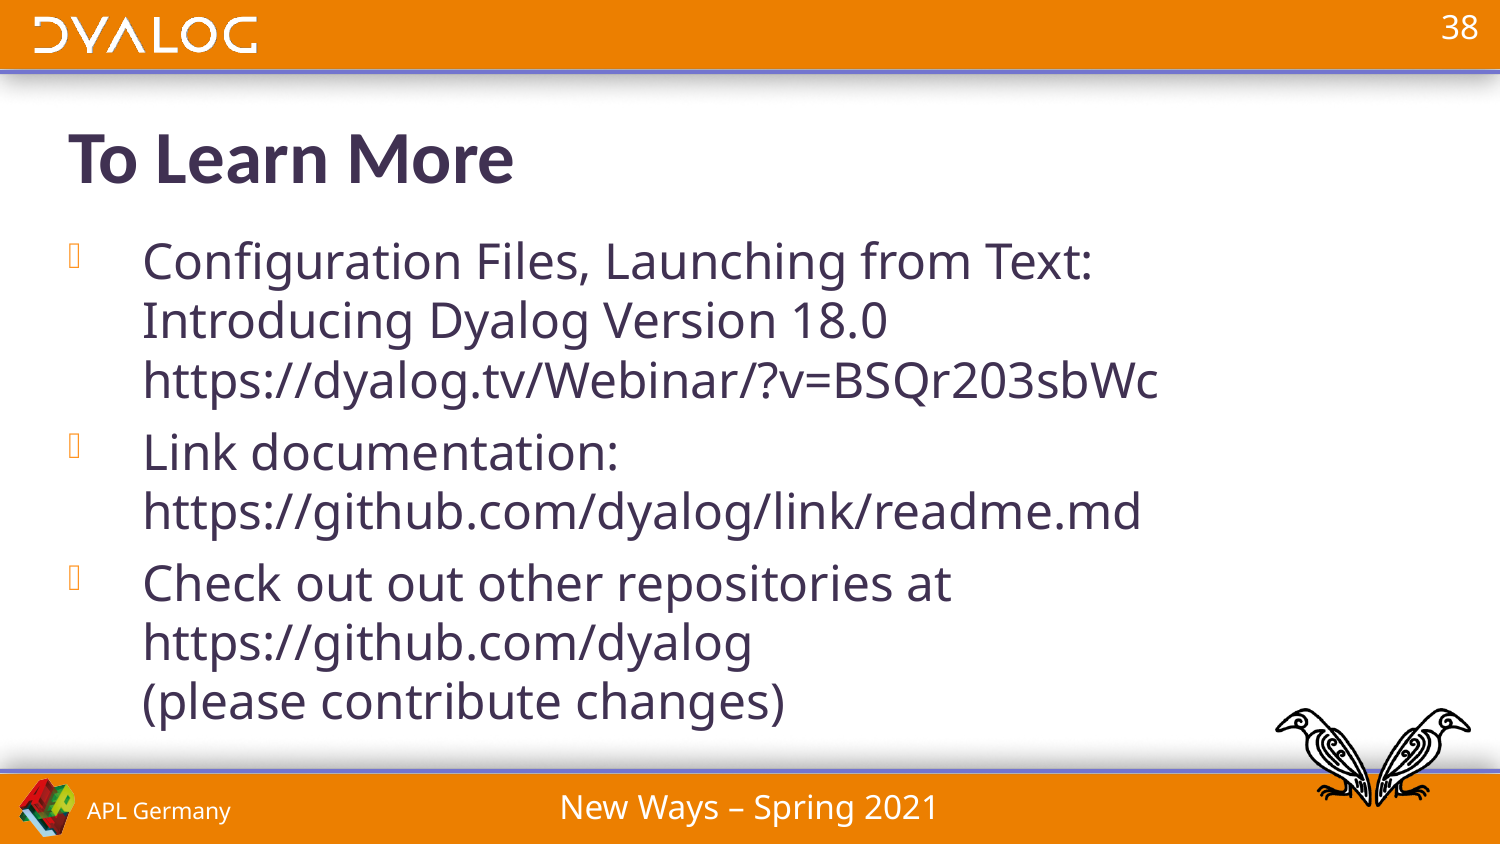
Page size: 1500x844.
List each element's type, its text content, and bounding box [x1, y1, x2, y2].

picture [0, 708, 1500, 844]
title To Learn More [53, 104, 1444, 202]
picture [0, 0, 1500, 108]
list Configuration Files, Launching from Text: Introducing Dyalog Version 18.0 https://dyalog.tv/Webinar/?v=BSQr203sbWc Link documentation: https://github.com/dyalog/link/readme.md Check out out other repositories at https://github.com/dyalog (please contribute changes) [53, 222, 1252, 740]
